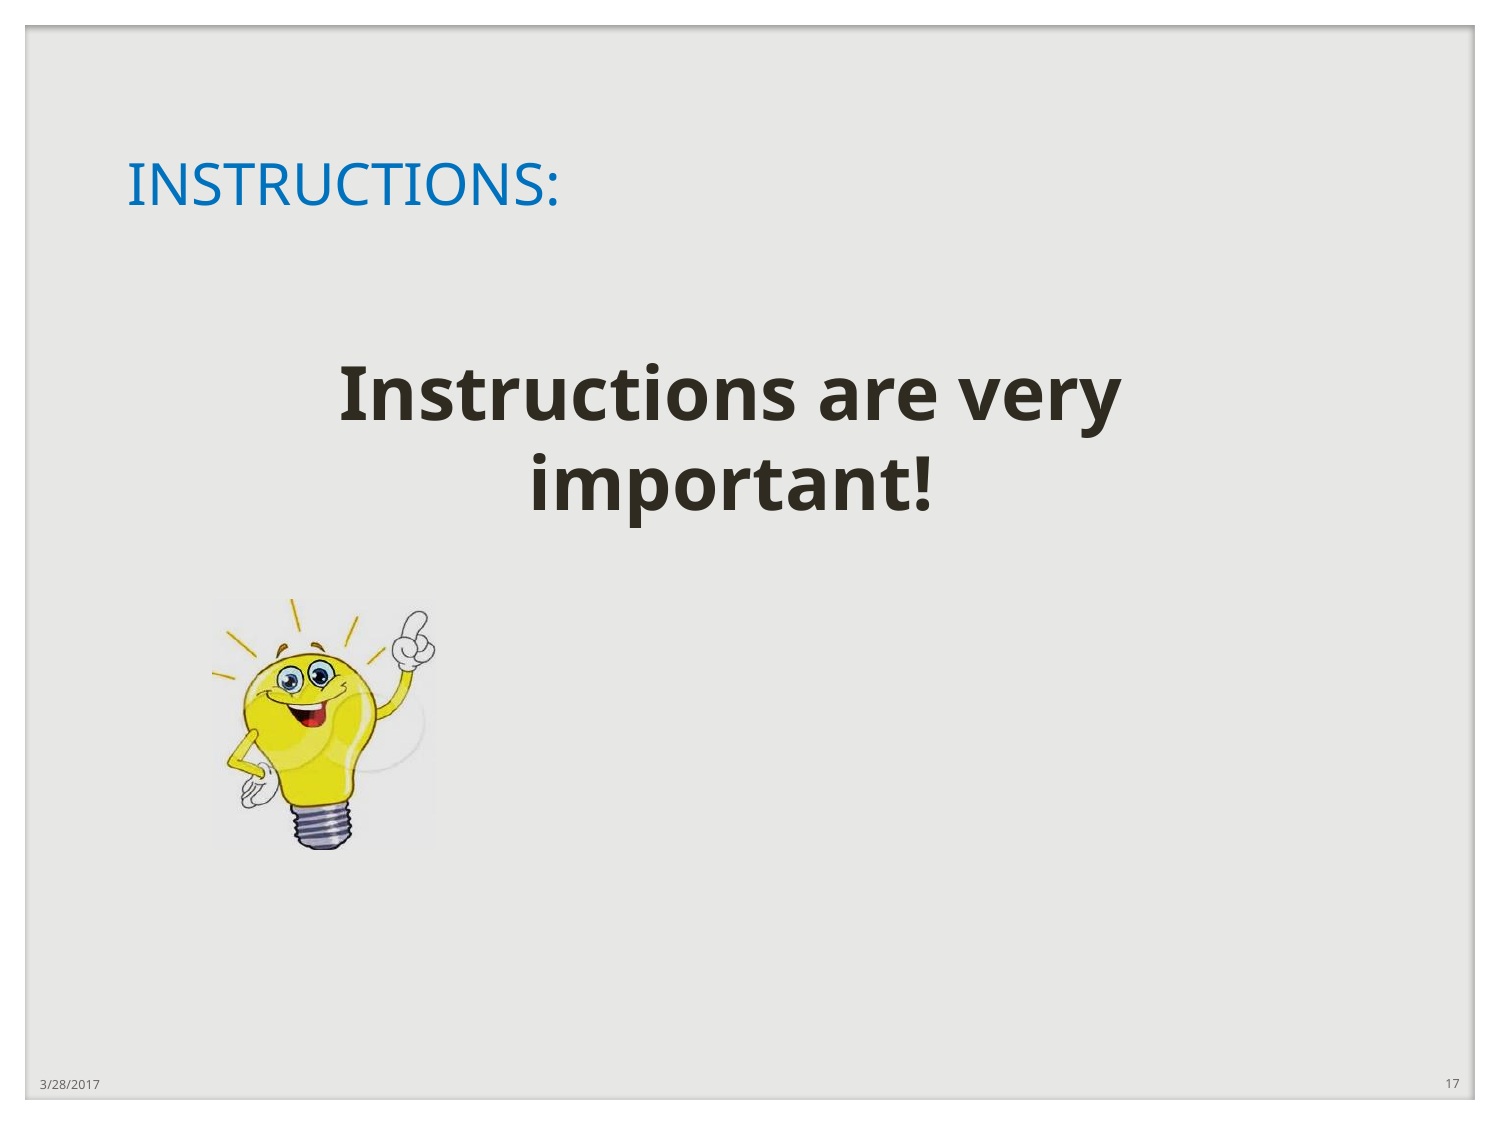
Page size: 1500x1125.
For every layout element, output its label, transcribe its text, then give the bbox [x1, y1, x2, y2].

slide_number 17 [1125, 1069, 1475, 1100]
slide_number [24, 1069, 375, 1100]
picture [212, 599, 436, 851]
title instructions: [112, 139, 1350, 225]
list Instructions are very important! [112, 262, 1350, 1013]
